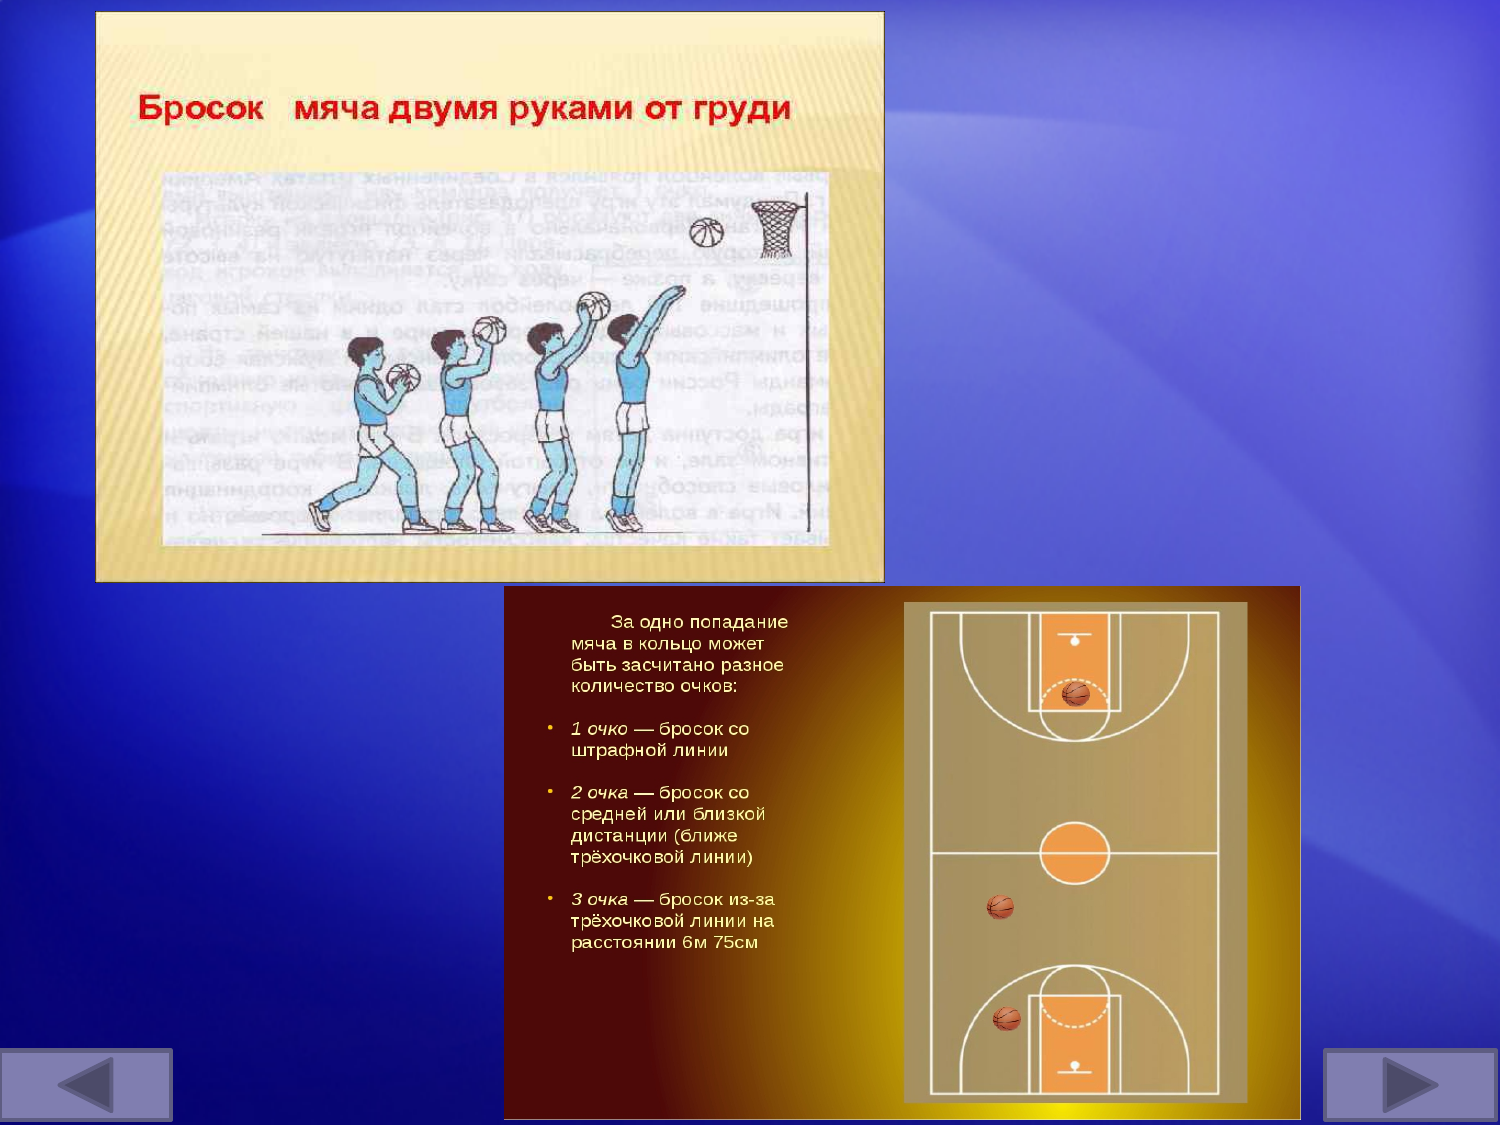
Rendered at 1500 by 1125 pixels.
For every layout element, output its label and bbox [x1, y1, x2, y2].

picture [0, 0, 1500, 1125]
text_box [0, 1048, 173, 1122]
title [95, 590, 499, 1043]
text_box [1323, 1048, 1498, 1122]
title [890, 35, 1482, 1043]
